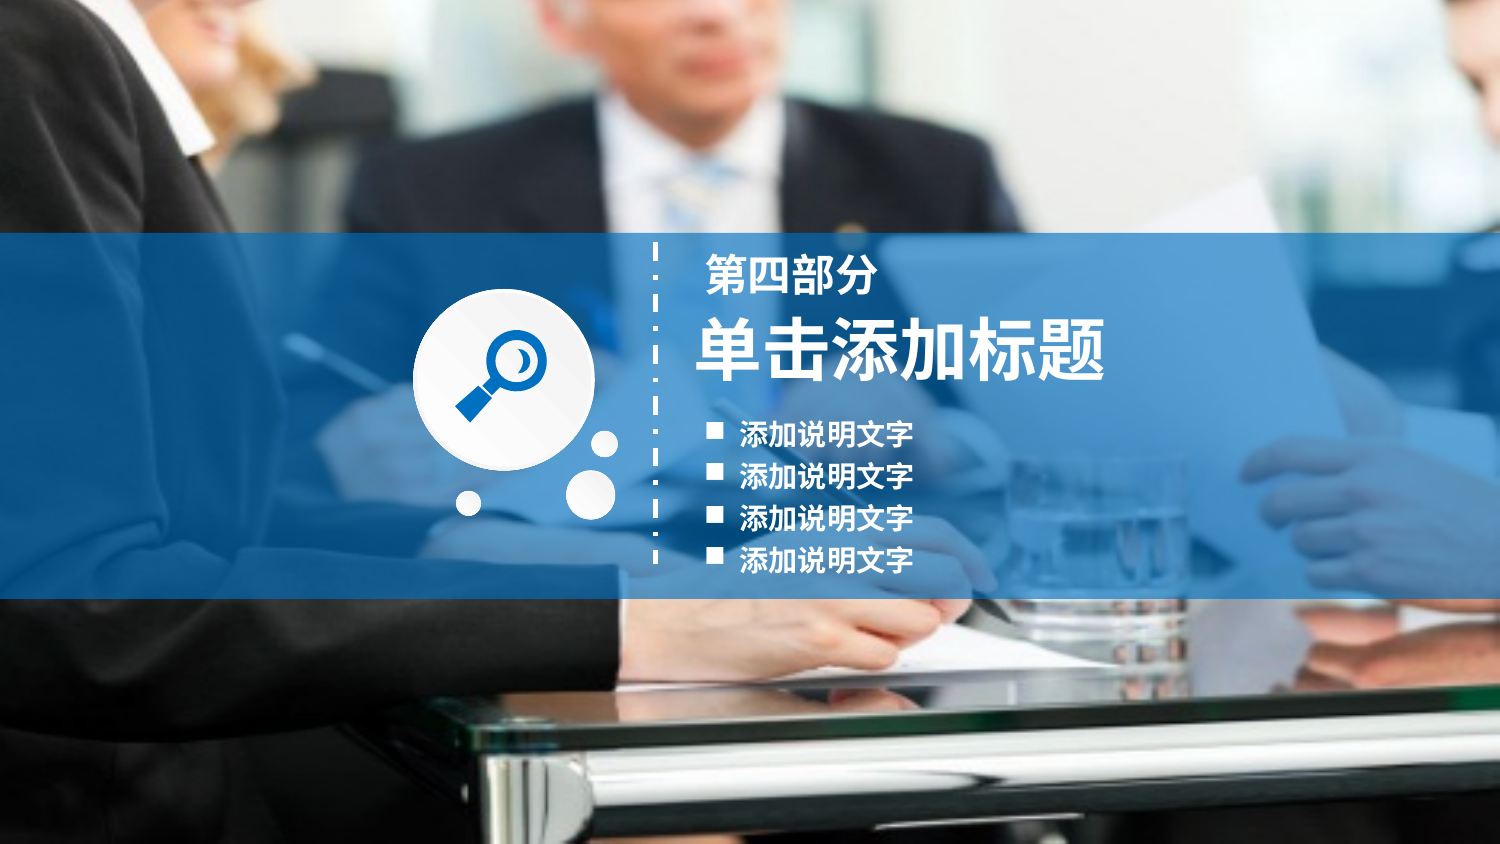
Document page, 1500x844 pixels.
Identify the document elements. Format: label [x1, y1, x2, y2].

picture [0, 0, 1500, 844]
text_box [413, 288, 595, 471]
text_box [591, 430, 618, 458]
text_box [456, 490, 482, 516]
text_box [566, 470, 616, 520]
